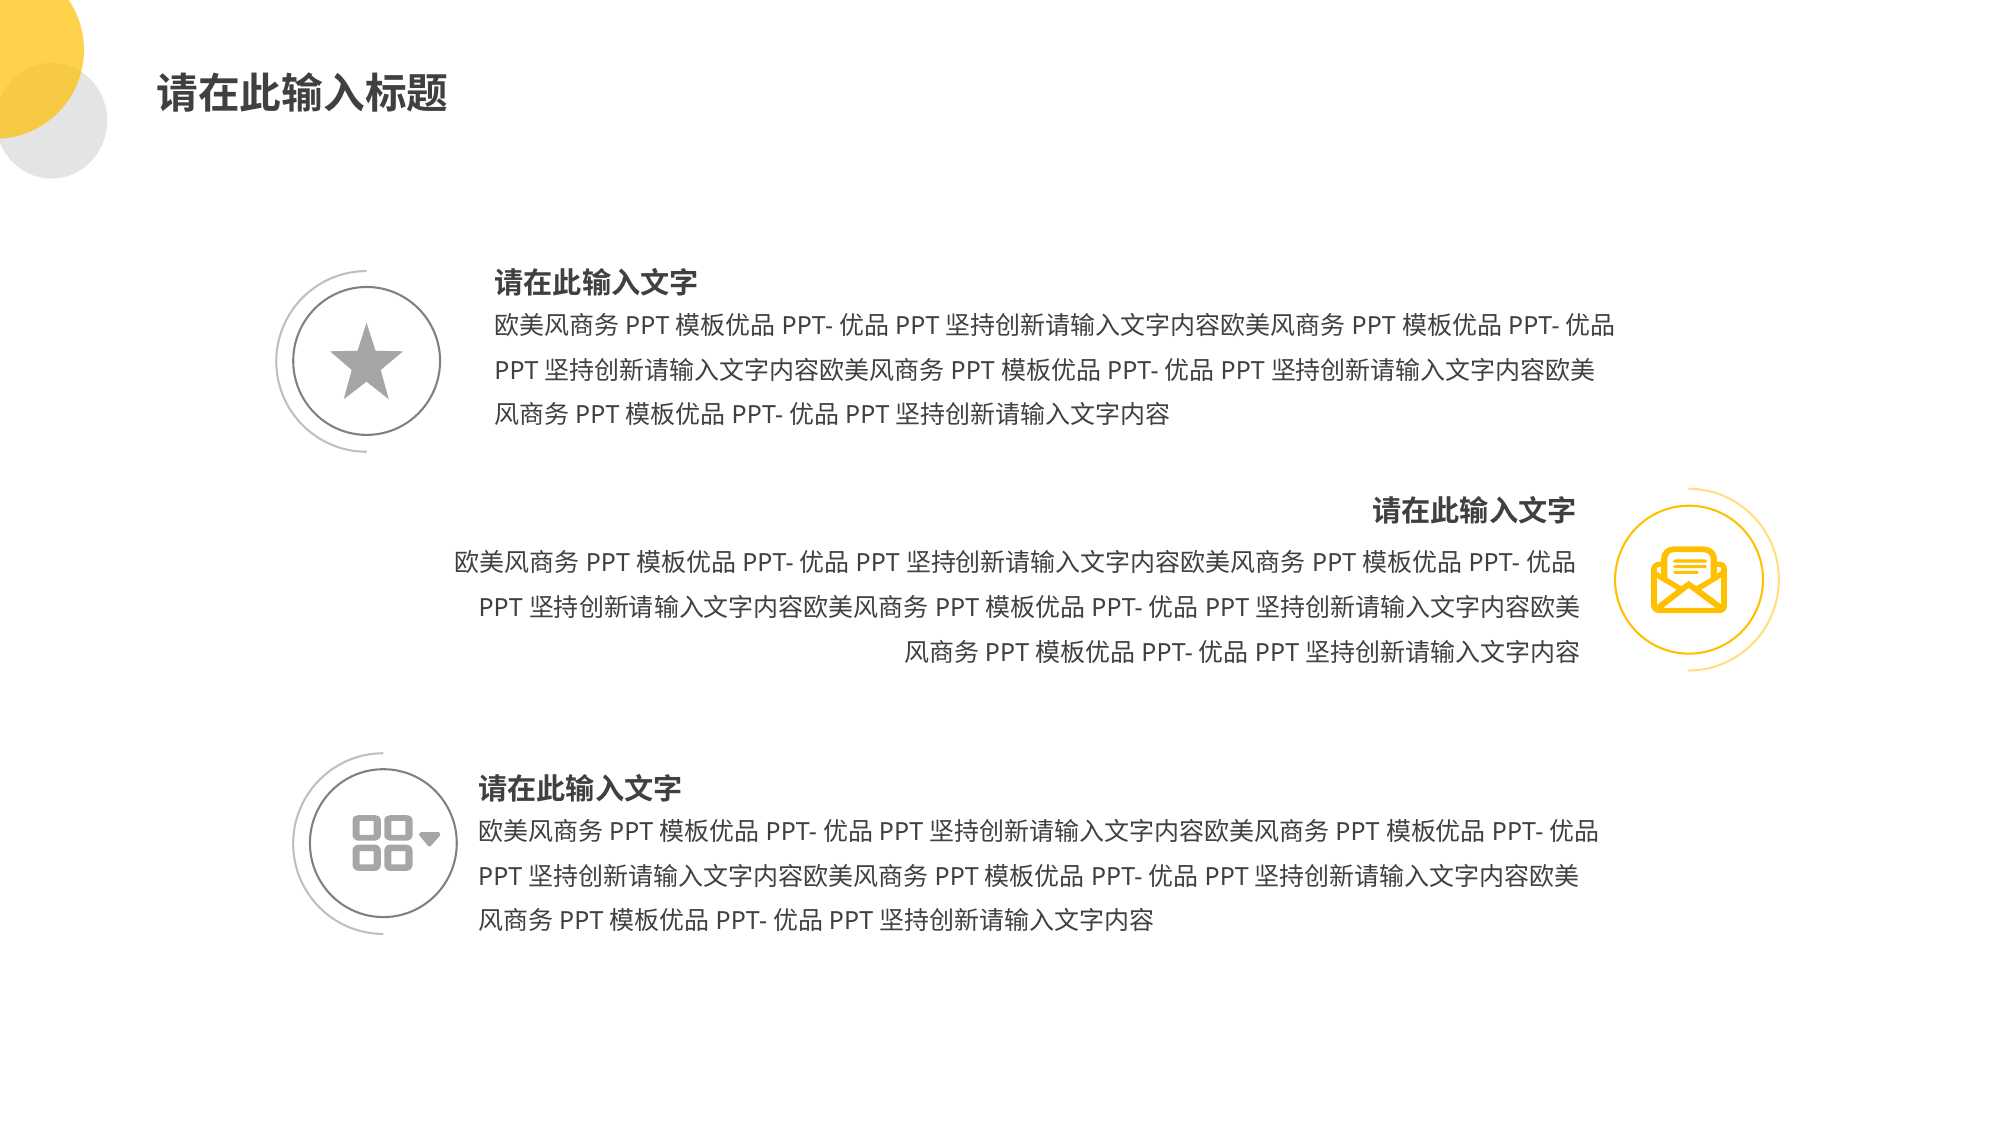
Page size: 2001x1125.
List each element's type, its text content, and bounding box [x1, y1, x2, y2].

text_box [1651, 546, 1727, 614]
text_box [293, 286, 441, 435]
text_box 欧美风商务PPT模板优品PPT-优品PPT坚持创新请输入文字内容欧美风商务PPT模板优品PPT-优品PPT坚持创新请输入文字内容欧美风商务PPT模板优品PPT-优品PPT坚持创新请输入文字内容欧美风商务PPT模板优品PPT-优品PPT坚持创新请输入文字内容 [479, 286, 1635, 482]
text_box 请在此输入标题 [141, 59, 464, 124]
text_box [384, 815, 413, 841]
text_box [418, 832, 441, 847]
text_box [293, 753, 384, 934]
text_box [352, 844, 381, 871]
text_box [276, 271, 367, 452]
text_box 请在此输入文字 [463, 762, 698, 813]
text_box [384, 844, 413, 871]
text_box [1688, 488, 1779, 671]
text_box 请在此输入文字 [1357, 484, 1592, 535]
text_box 请在此输入文字 [479, 256, 714, 307]
text_box 欧美风商务PPT模板优品PPT-优品PPT坚持创新请输入文字内容欧美风商务PPT模板优品PPT-优品PPT坚持创新请输入文字内容欧美风商务PPT模板优品PPT-优品PPT坚持创新请输入文字内容欧美风商务PPT模板优品PPT-优品PPT坚持创新请输入文字内容 [463, 792, 1619, 987]
text_box [309, 769, 457, 918]
text_box [352, 815, 381, 841]
text_box [1615, 505, 1764, 654]
text_box 欧美风商务PPT模板优品PPT-优品PPT坚持创新请输入文字内容欧美风商务PPT模板优品PPT-优品PPT坚持创新请输入文字内容欧美风商务PPT模板优品PPT-优品PPT坚持创新请输入文字内容欧美风商务PPT模板优品PPT-优品PPT坚持创新请输入文字内容 [440, 523, 1596, 719]
text_box [330, 322, 404, 400]
